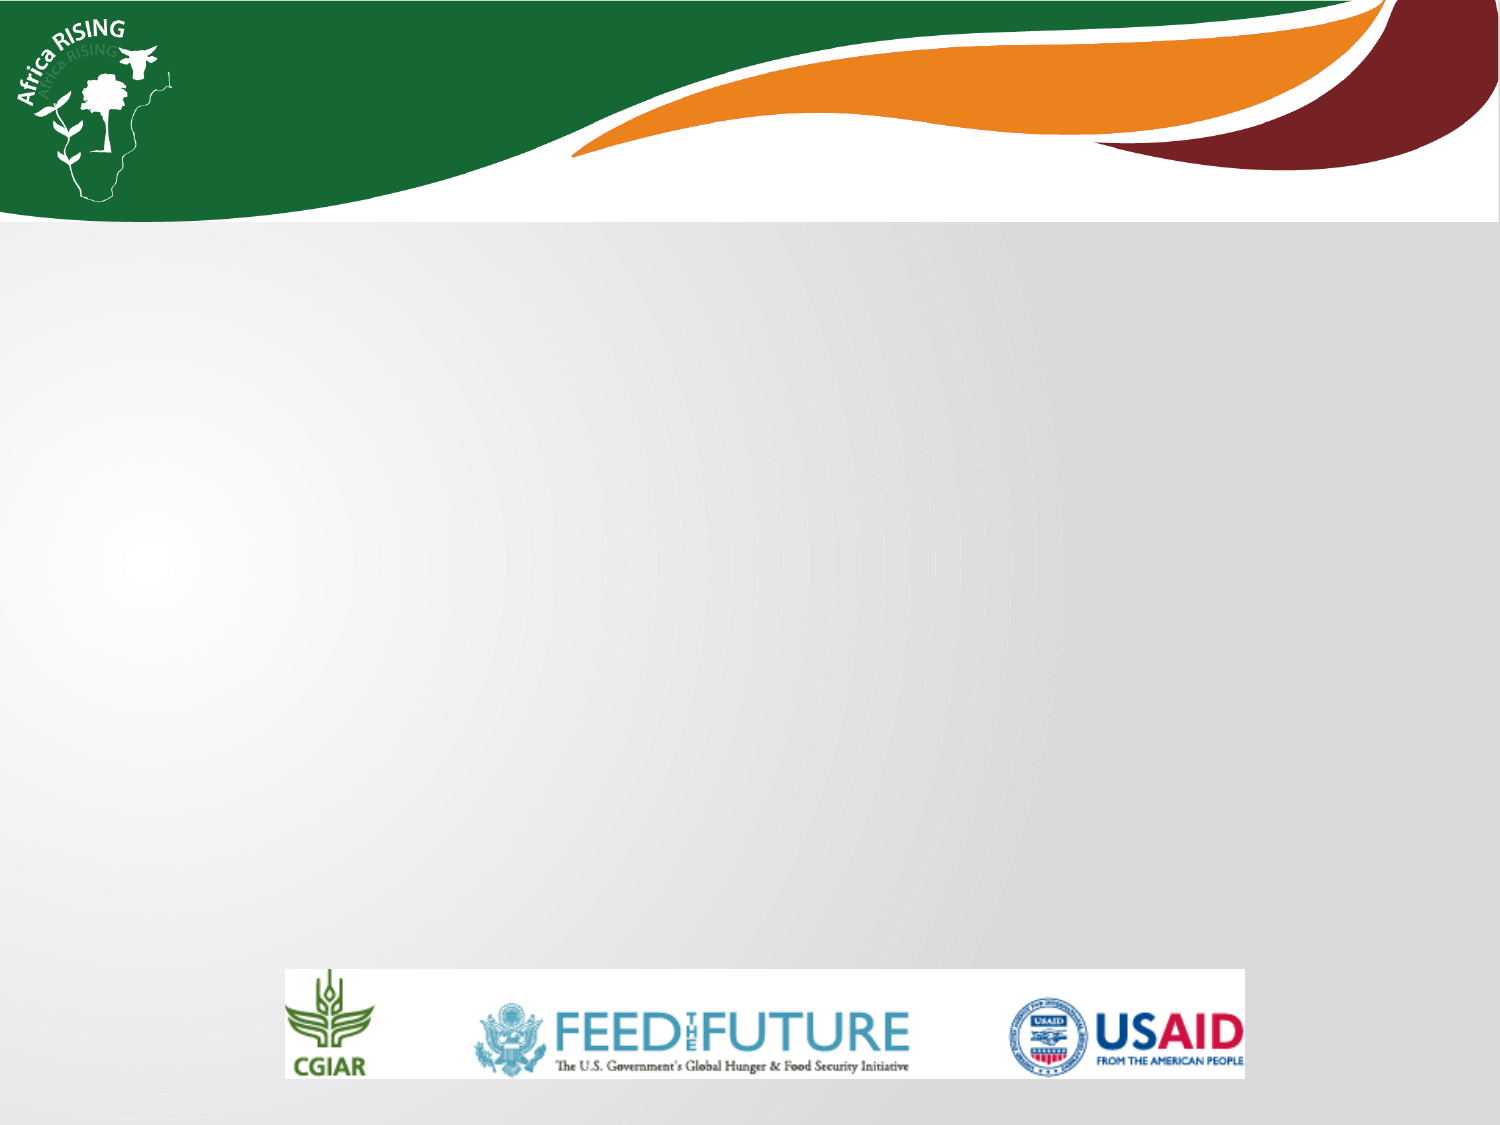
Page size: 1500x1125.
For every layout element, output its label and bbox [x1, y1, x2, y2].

picture [285, 969, 1245, 1079]
picture [0, 0, 1499, 222]
